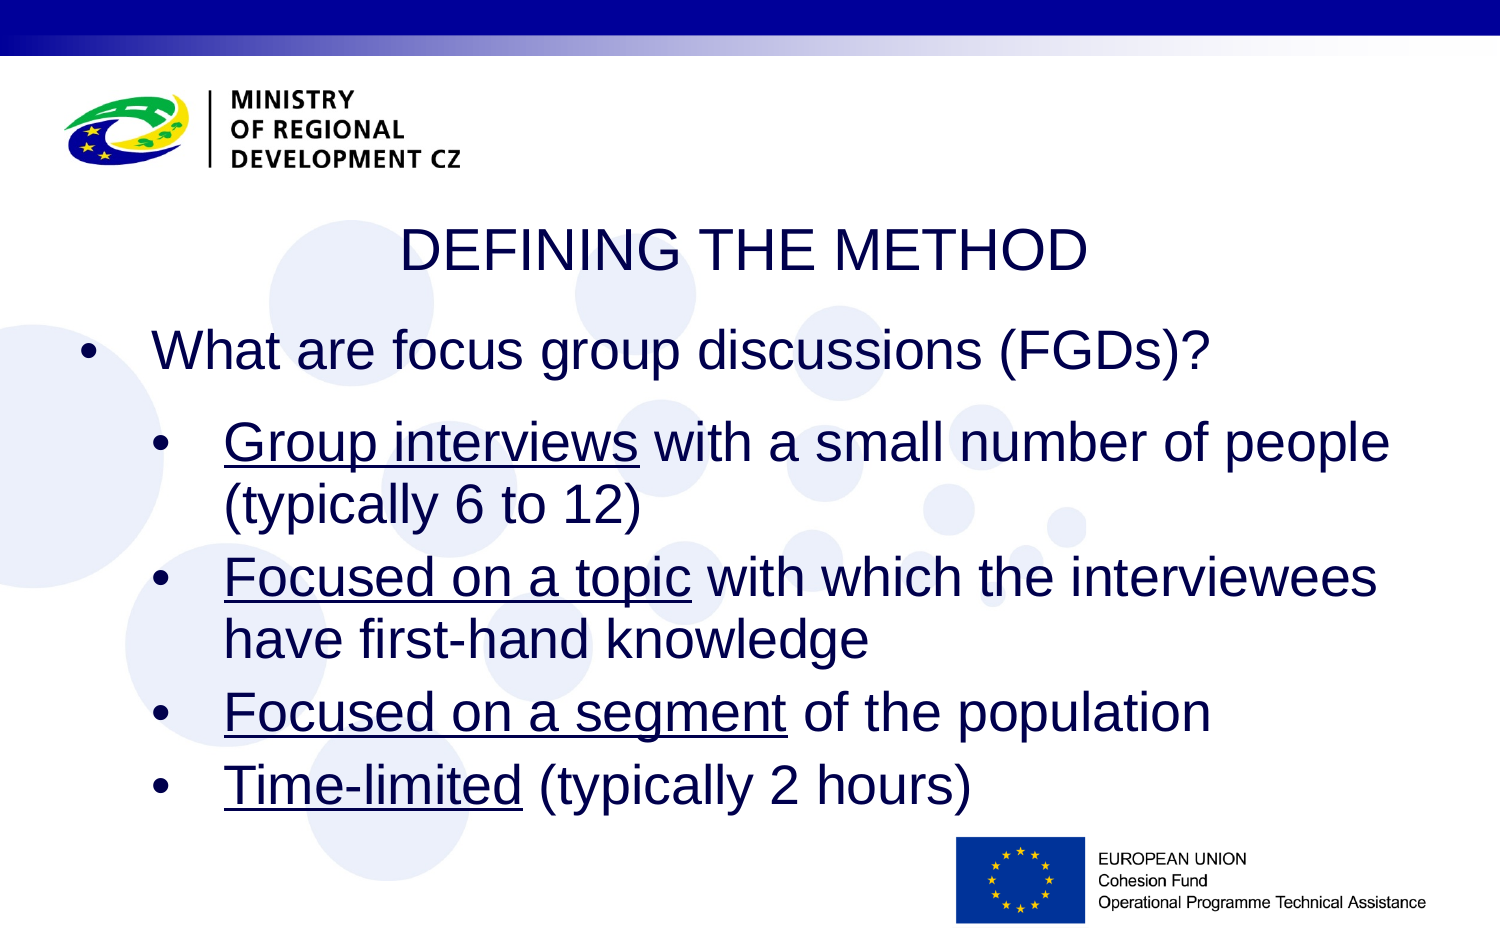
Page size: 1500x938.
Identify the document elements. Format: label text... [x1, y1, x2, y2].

picture [64, 90, 460, 168]
list DEFINING THE METHOD What are focus group discussions (FGDs)? Group interviews with a small number of people (typically 6 to 12) Focused on a topic with which the interviewees have first-hand knowledge Focused on a segment of the population Time-limited (typically 2 hours) [64, 208, 1425, 831]
picture [0, 220, 1472, 938]
